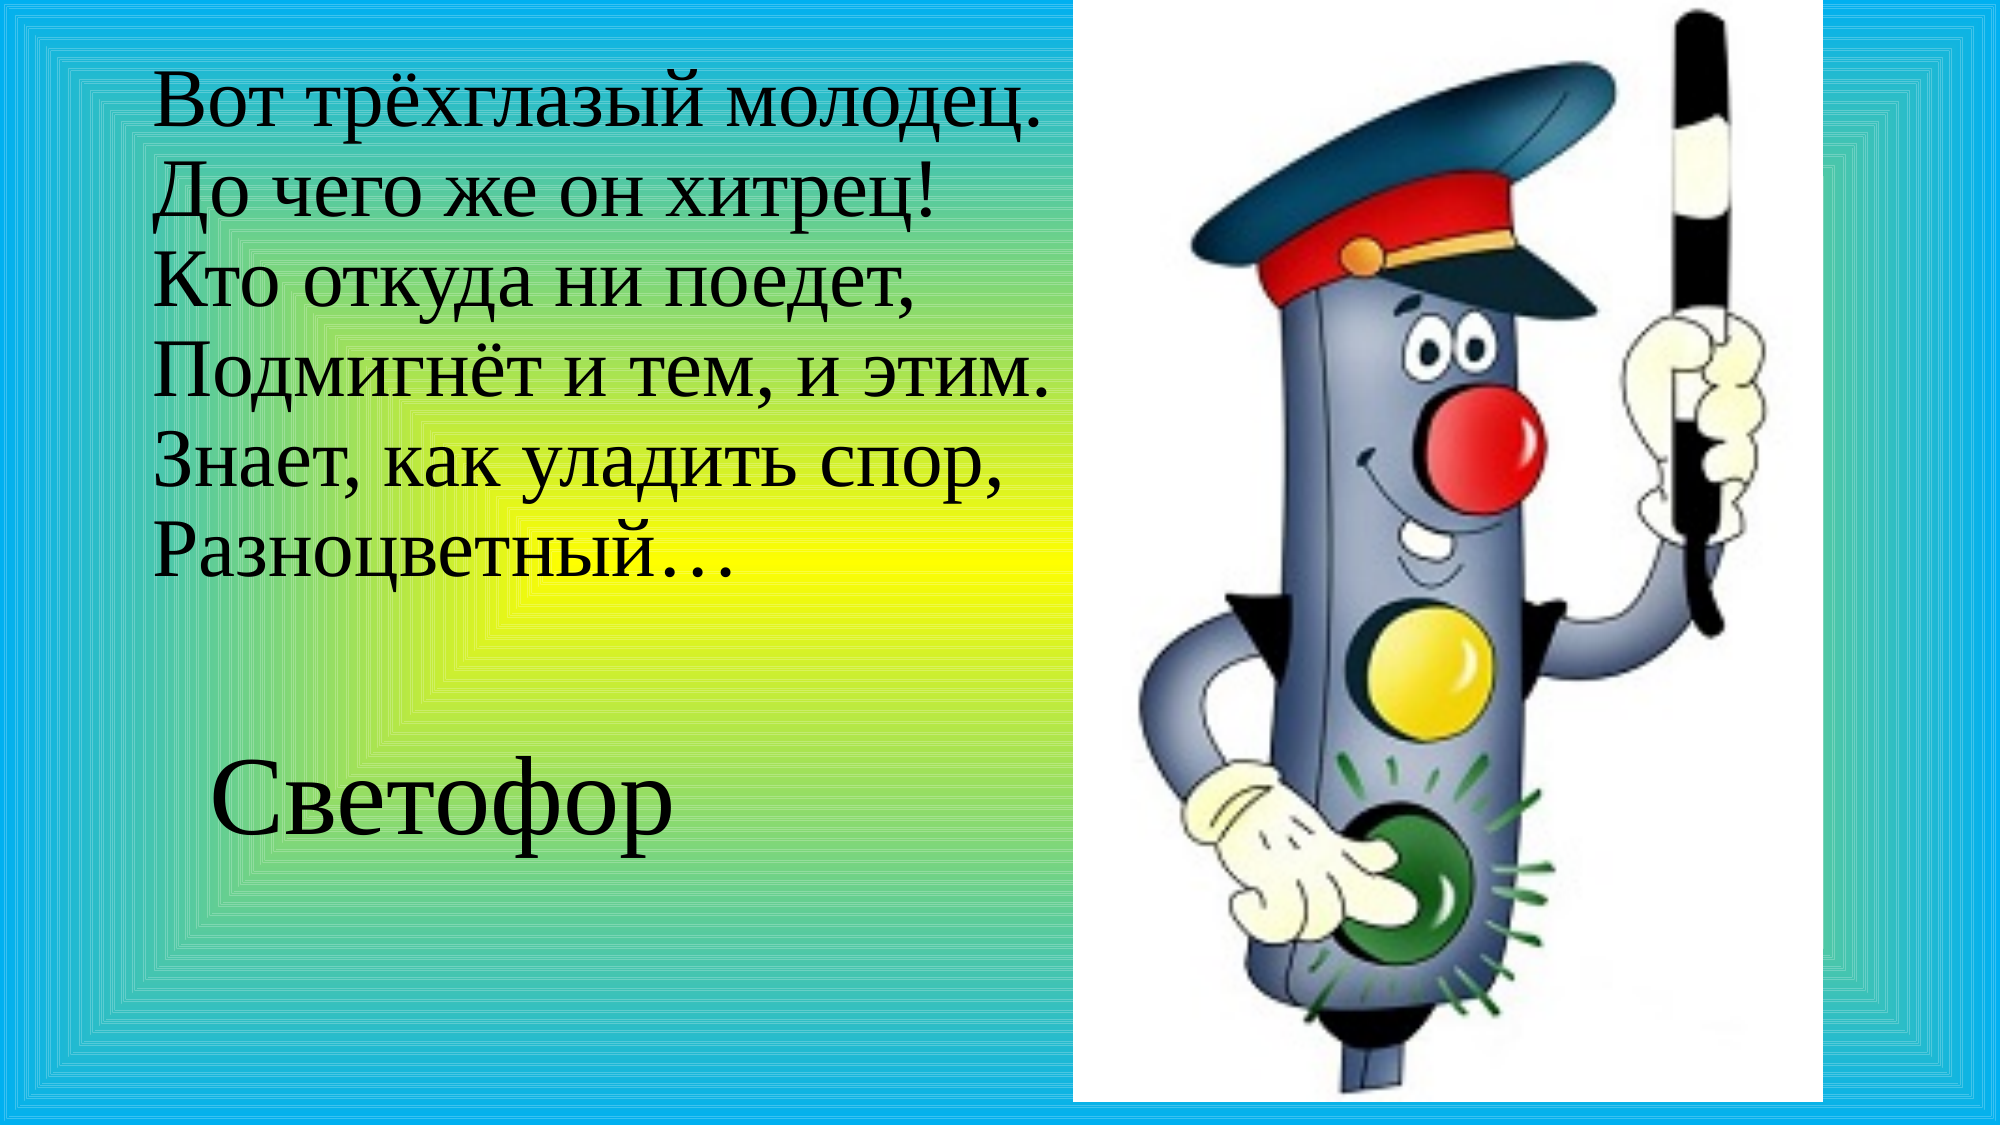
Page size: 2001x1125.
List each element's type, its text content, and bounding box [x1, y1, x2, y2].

list Светофор [194, 729, 794, 1014]
title Вот трёхглазый молодец. До чего же он хитрец! Кто откуда ни поедет, Подмигнёт и тем, и этим. Знает, как уладить спор, Разноцветный… [137, 59, 1073, 689]
picture [1073, 0, 1823, 1101]
